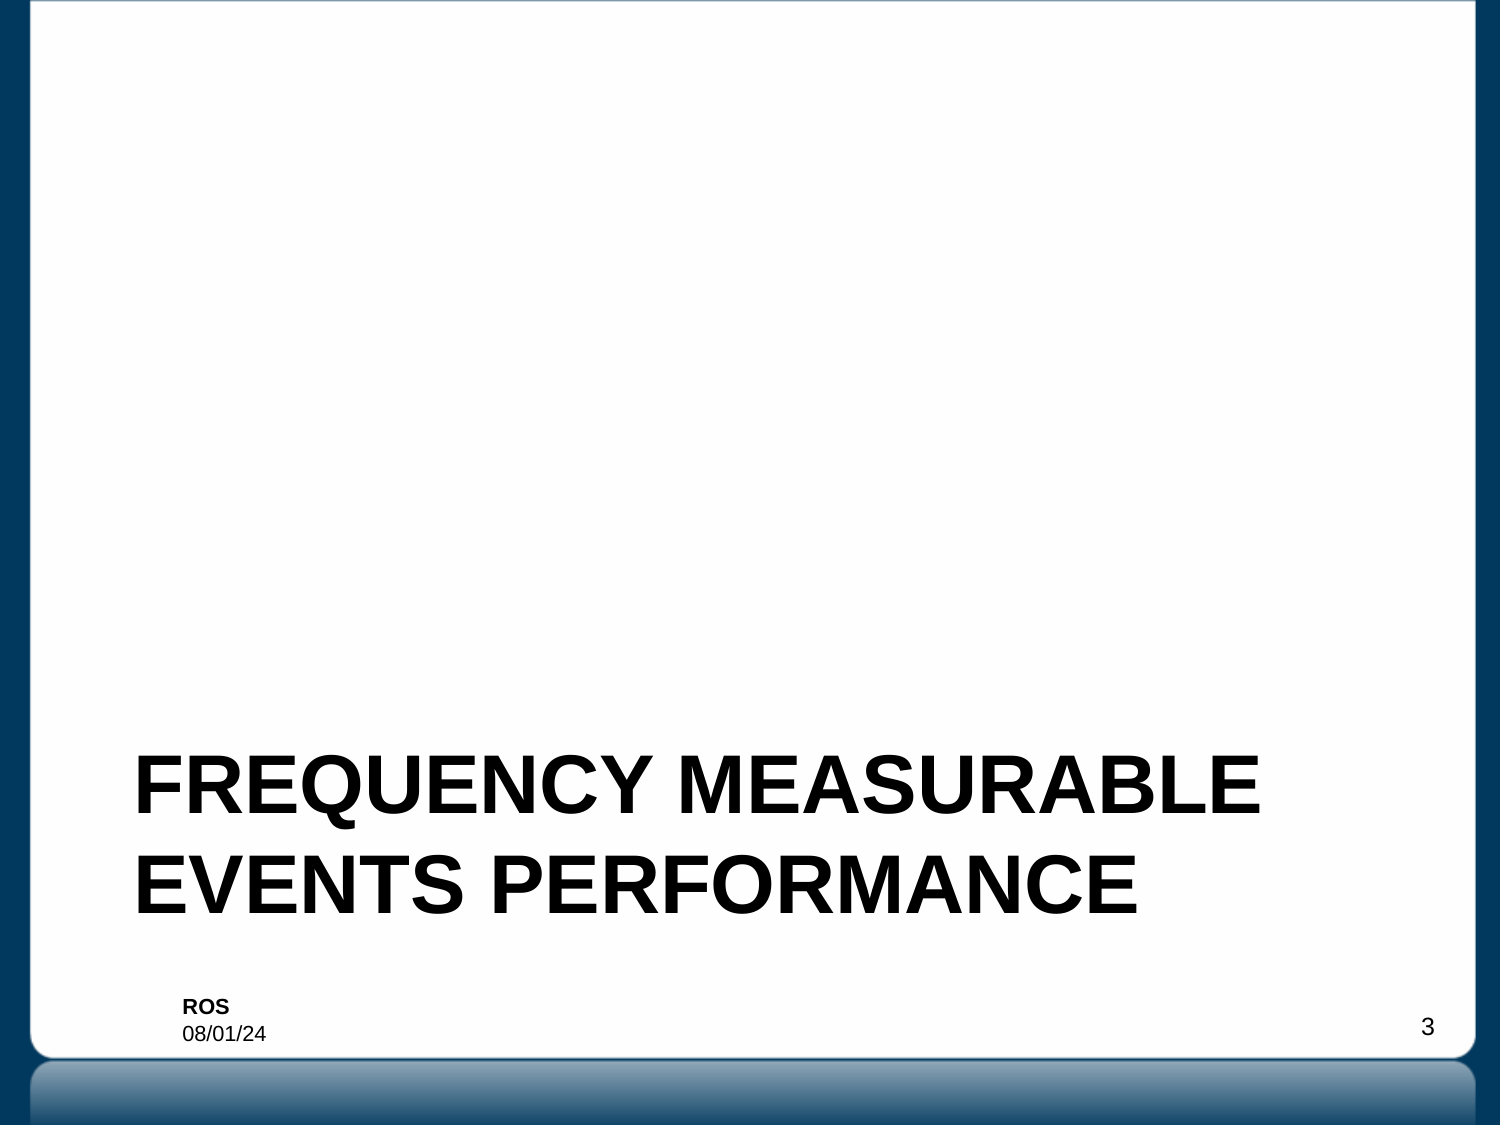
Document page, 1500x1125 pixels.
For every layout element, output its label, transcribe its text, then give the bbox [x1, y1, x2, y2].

picture [0, 0, 1500, 1125]
title Frequency Measurable Events Performance [118, 722, 1394, 947]
